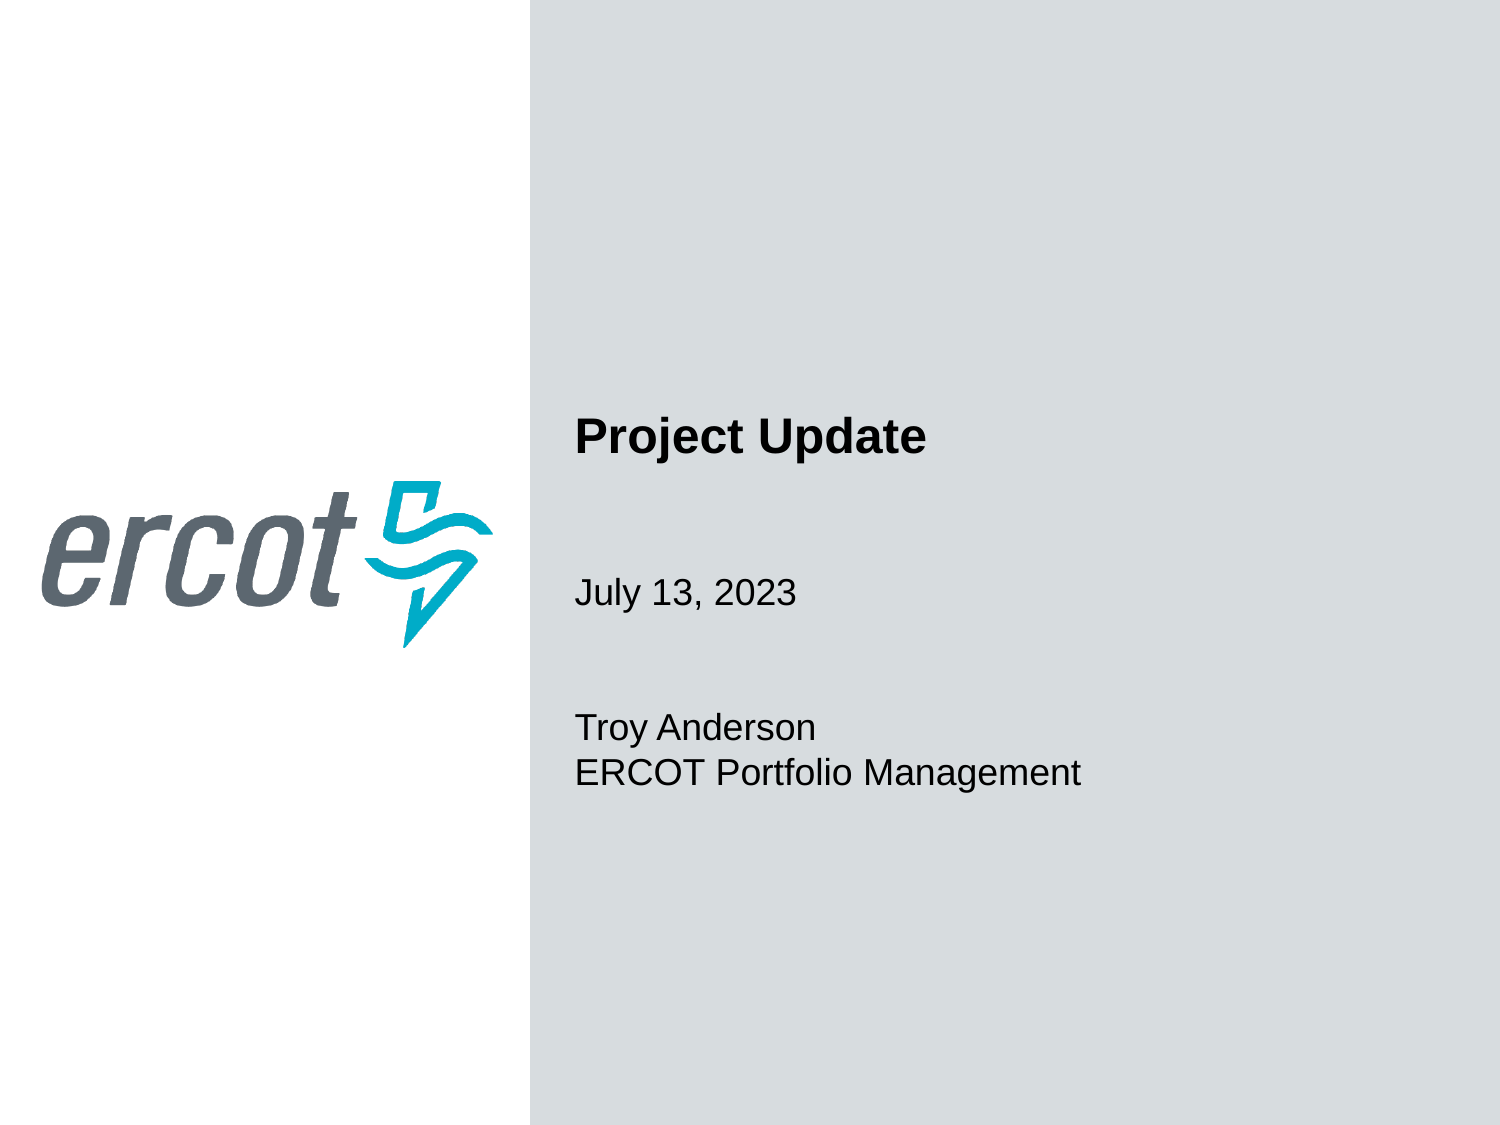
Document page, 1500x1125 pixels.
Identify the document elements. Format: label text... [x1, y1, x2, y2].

picture [32, 471, 501, 654]
text_box Project Update July 13, 2023 Troy Anderson ERCOT Portfolio Management [559, 395, 1486, 801]
